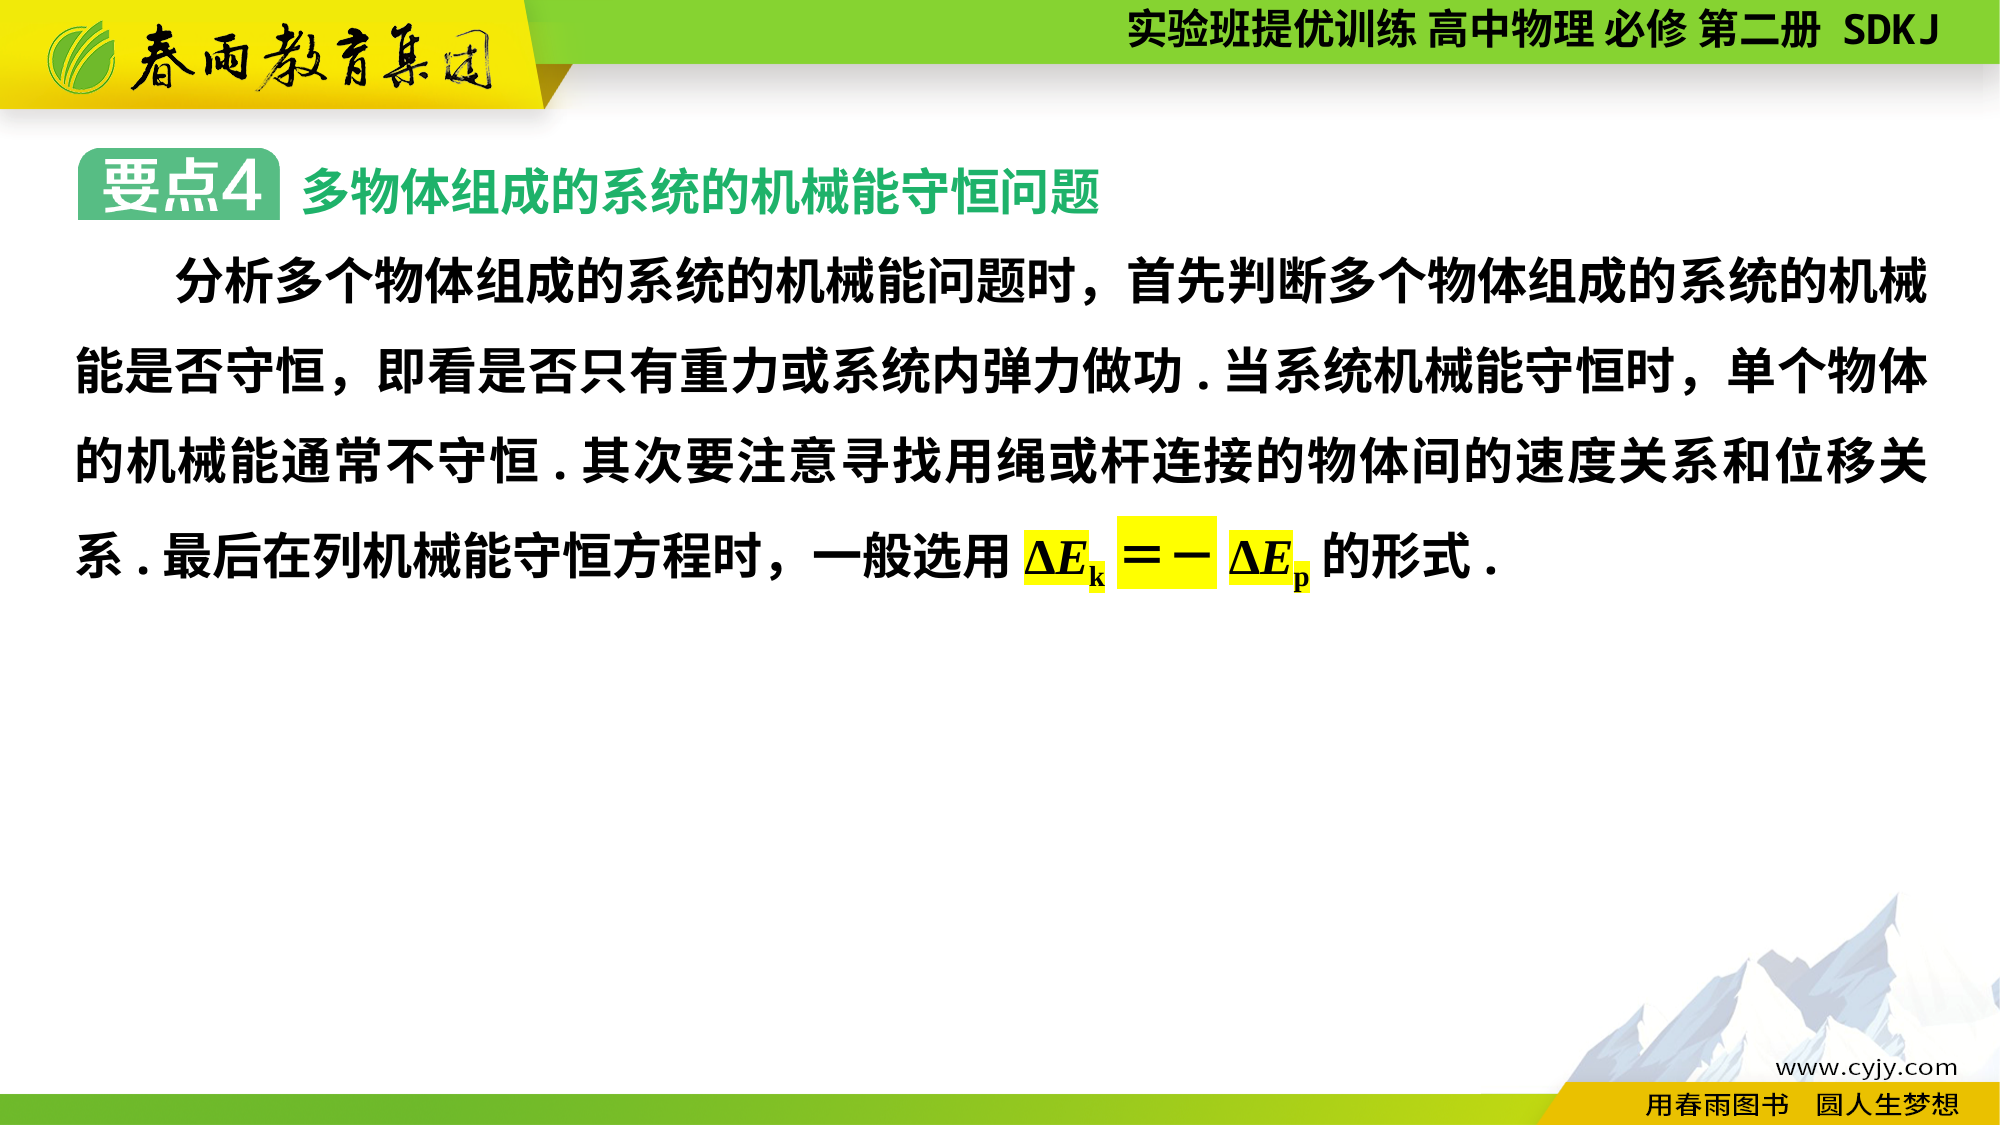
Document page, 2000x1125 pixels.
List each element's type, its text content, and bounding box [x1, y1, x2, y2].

list 多物体组成的系统的机械能守恒问题 分析多个物体组成的系统的机械能问题时，首先判断多个物体组成的系统的机械能是否守恒，即看是否只有重力或系统内弹力做功.当系统机械能守恒时，单个物体的机械能通常不守恒.其次要注意寻找用绳或杆连接的物体间的速度关系和位移关系.最后在列机械能守恒方程时，一般选用ΔEk＝－ΔEp的形式. [59, 122, 1944, 581]
picture [0, 0, 2000, 1125]
